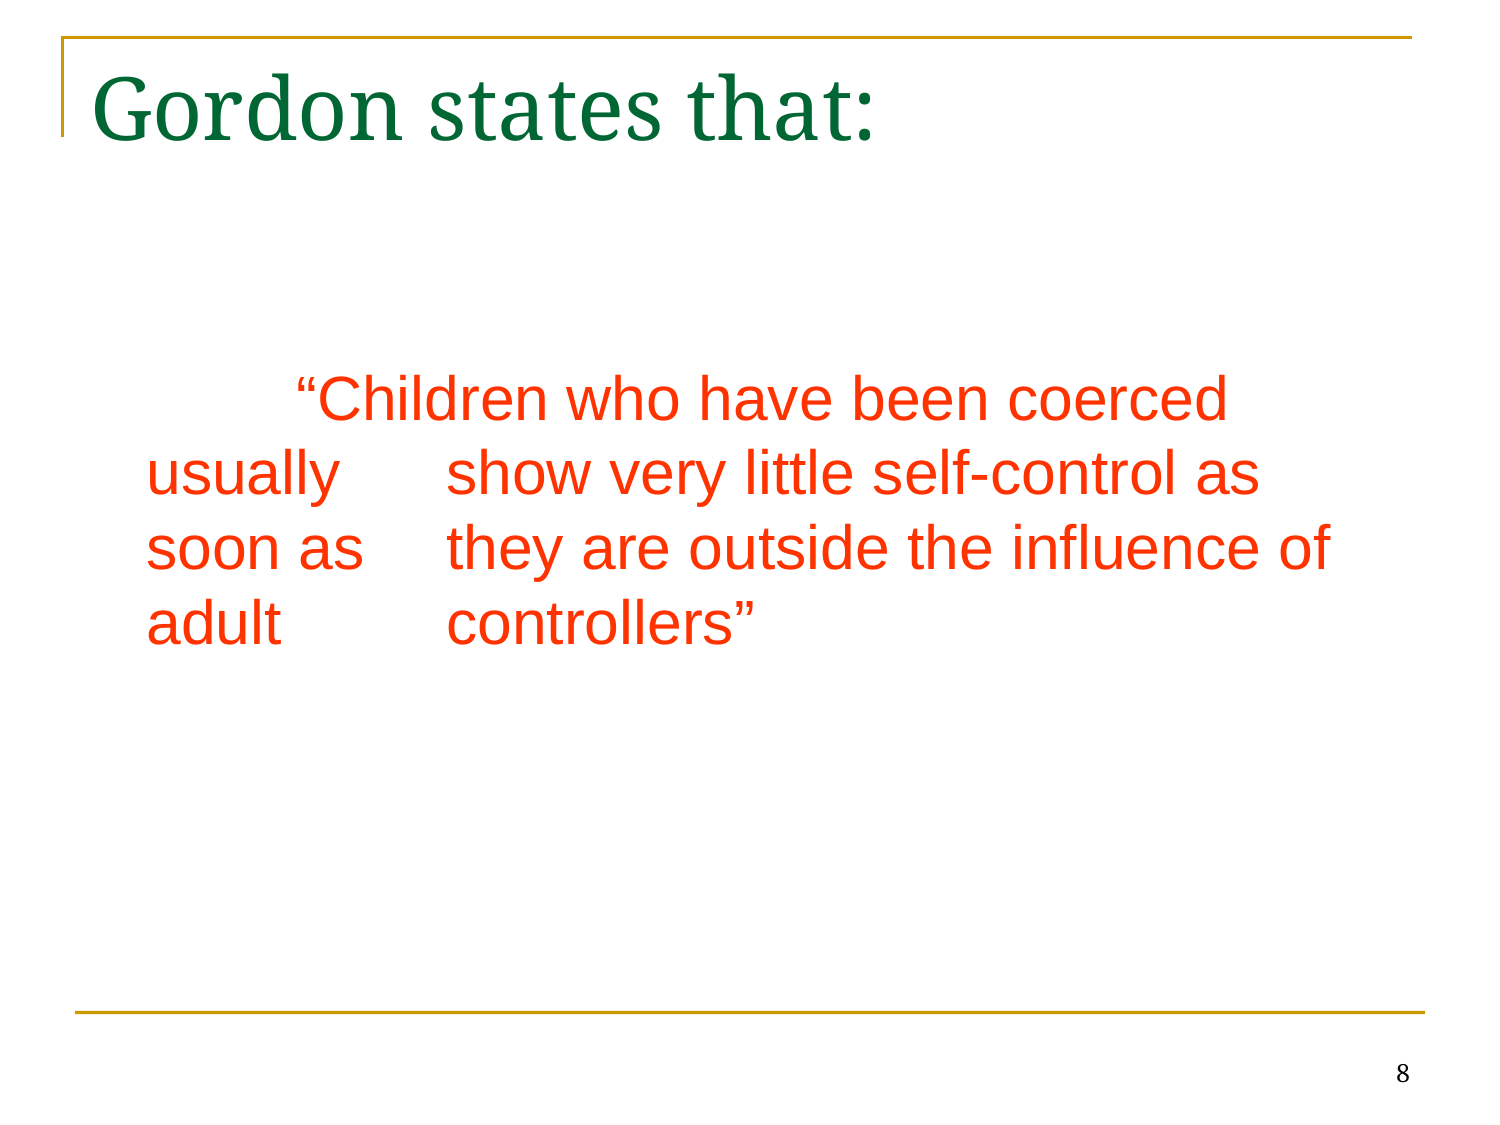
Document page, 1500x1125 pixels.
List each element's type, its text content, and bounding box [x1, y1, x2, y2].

title Gordon states that: [74, 45, 1426, 233]
slide_number 8 [1074, 1023, 1426, 1100]
list “Children who have been coerced usually show very little self-control as soon as they are outside the influence of adult controllers” [74, 262, 1426, 1006]
